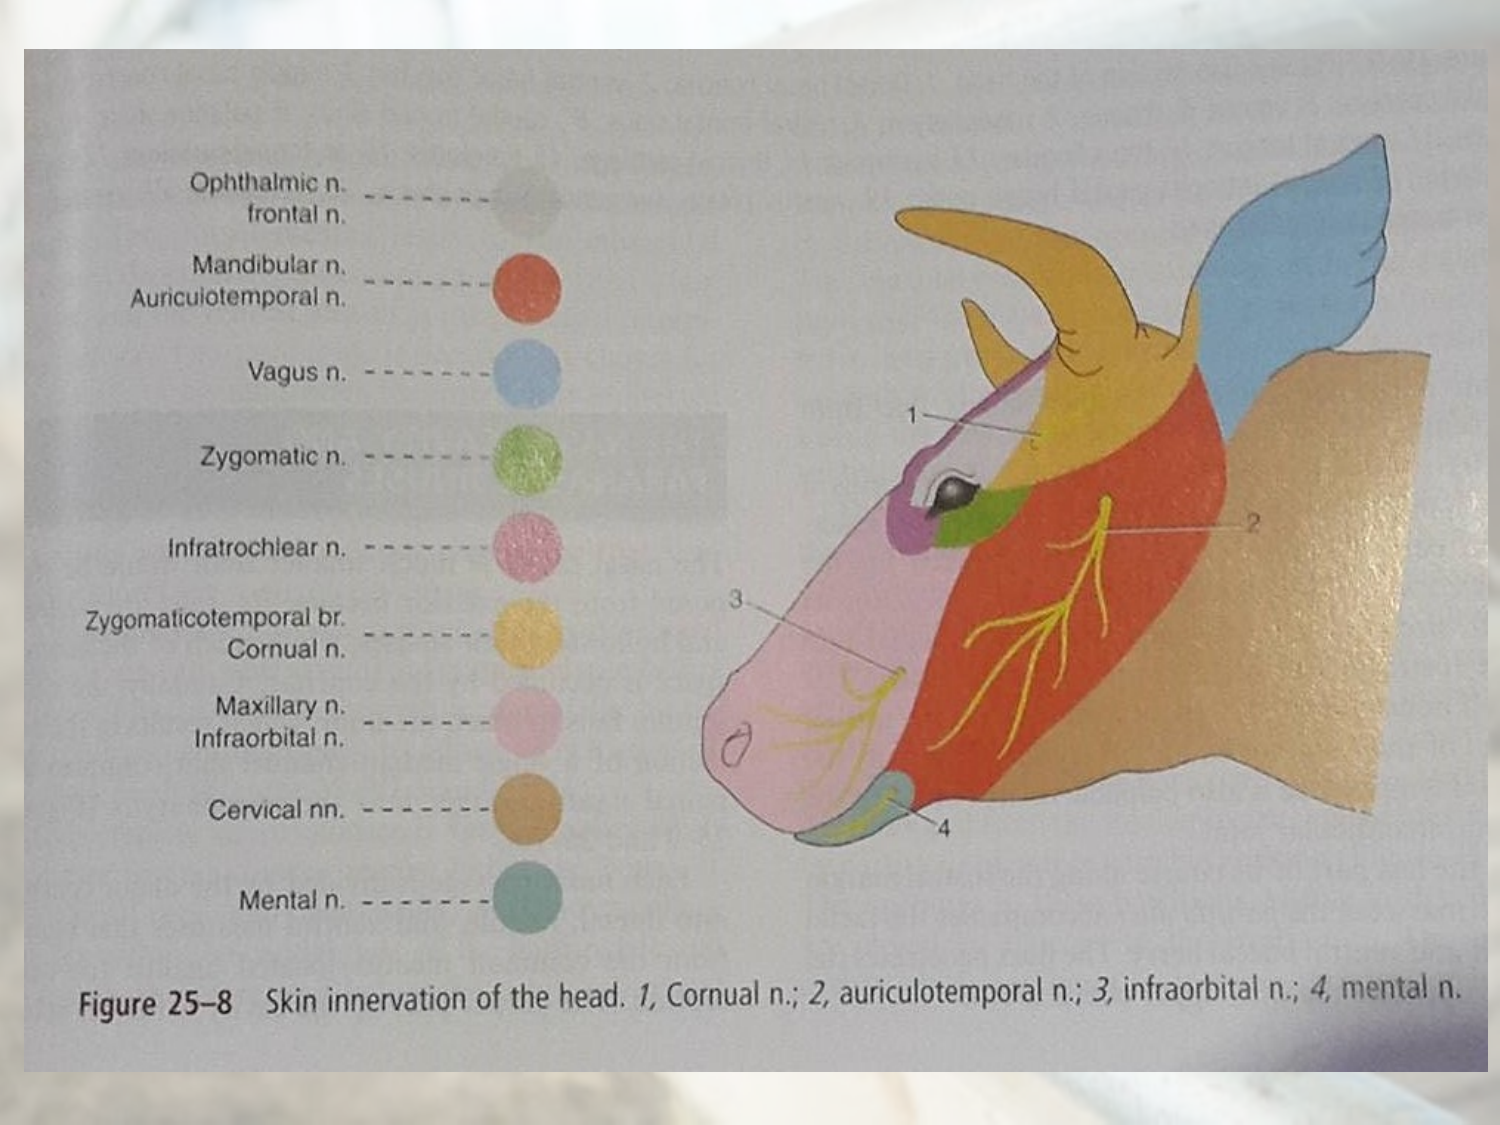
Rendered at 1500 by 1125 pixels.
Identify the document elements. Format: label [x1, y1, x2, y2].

picture [24, 49, 1488, 1073]
